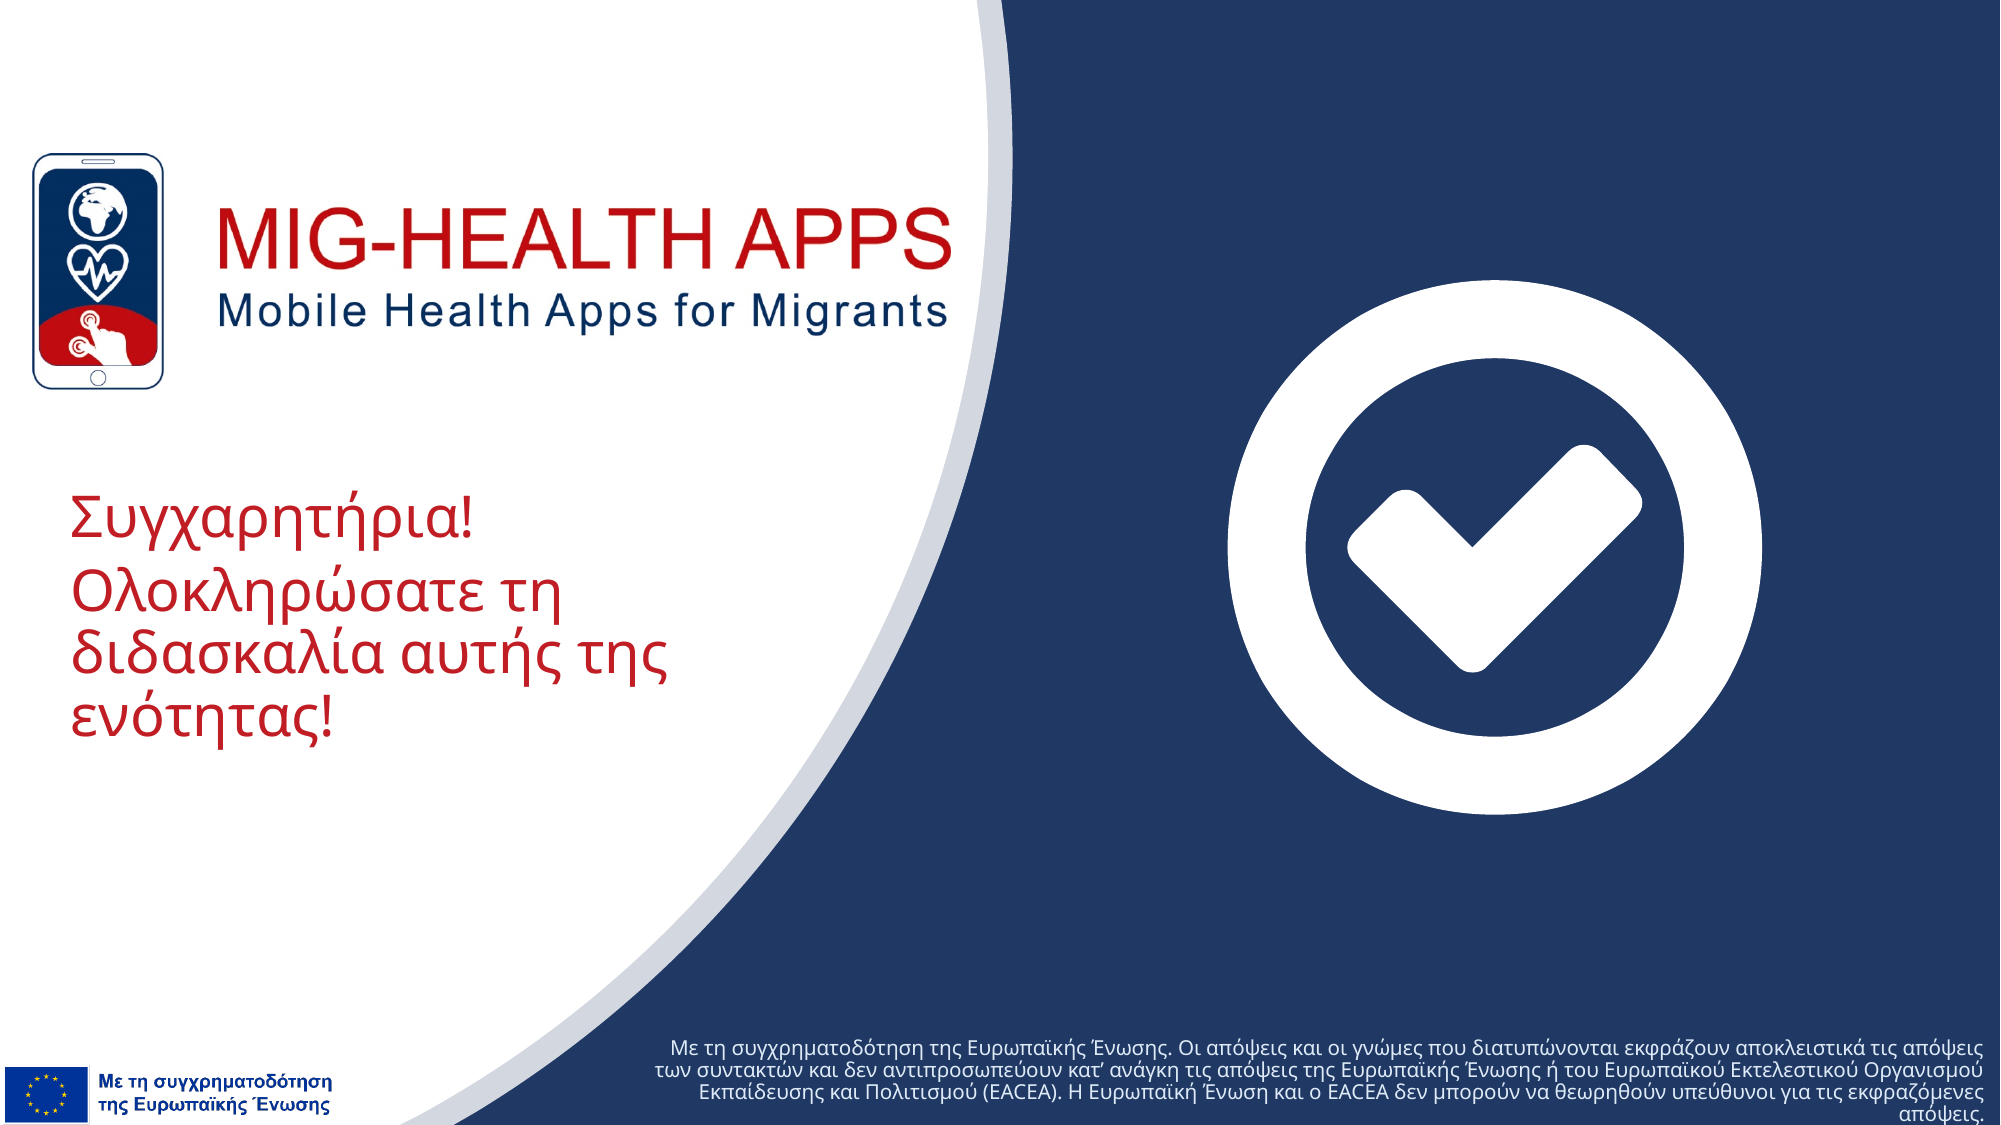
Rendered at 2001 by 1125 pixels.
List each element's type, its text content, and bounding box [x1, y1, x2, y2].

picture [0, 1062, 343, 1125]
picture [70, 569, 452, 951]
picture [32, 153, 951, 390]
text_box [404, 757, 840, 1125]
picture [1226, 280, 1763, 816]
text_box Συγχαρητήρια! Ολοκληρώσατε τη διδασκαλία αυτής της ενότητας! [55, 479, 882, 757]
text_box Με τη συγχρηματοδότηση της Ευρωπαϊκής Ένωσης. Οι απόψεις και οι γνώμες που διατυπώνονται εκφράζουν αποκλειστικά τις απόψεις των συντακτών και δεν αντιπροσωπεύουν κατ’ ανάγκη τις απόψεις της Ευρωπαϊκής Ένωσης ή του Ευρωπαϊκού Εκτελεστικού Οργανισμού Εκπαίδευσης και Πολιτισμού (EACEA). Η Ευρωπαϊκή Ένωση και ο EACEA δεν μπορούν να θεωρηθούν υπεύθυνοι για τις εκφραζόμενες απόψεις. [639, 1029, 2000, 1125]
text_box [882, 0, 1014, 685]
text_box [0, 0, 990, 1125]
